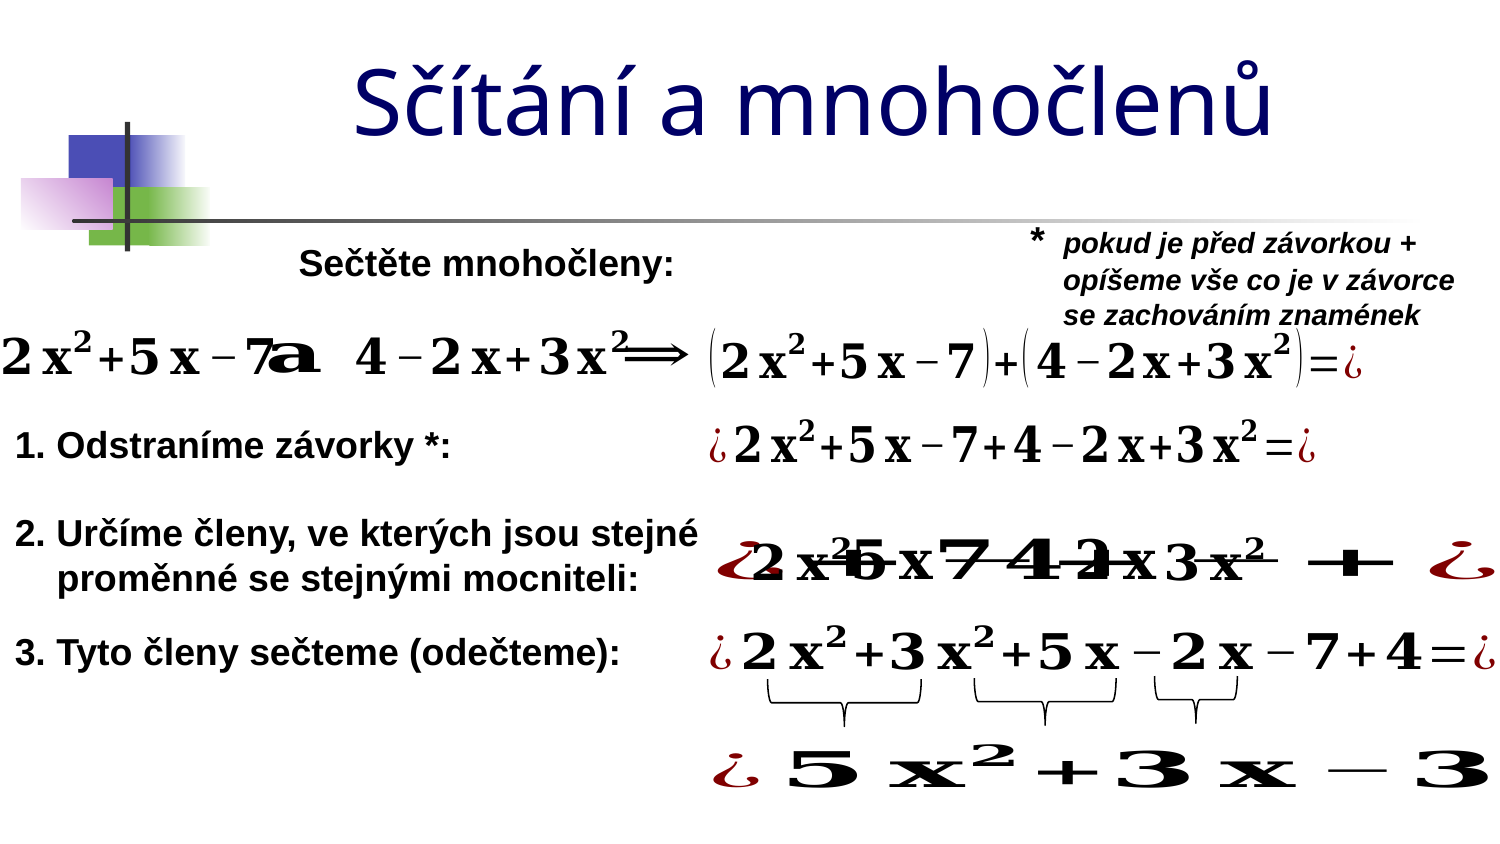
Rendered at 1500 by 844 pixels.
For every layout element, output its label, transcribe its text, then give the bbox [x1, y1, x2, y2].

text_box 3. Tyto členy sečteme (odečteme): [0, 620, 658, 680]
text_box [767, 679, 922, 727]
text_box 2. Určíme členy, ve kterých jsou stejné proměnné se stejnými mocniteli: [0, 501, 727, 607]
text_box Sečtěte mnohočleny: [0, 231, 975, 292]
text_box * pokud je před závorkou + opíšeme vše co je v závorce se zachováním znamének [1015, 209, 1500, 339]
text_box 1. Odstraníme závorky *: [0, 413, 514, 474]
title Sčítání a mnohočlenů [129, 8, 1500, 189]
text_box [974, 678, 1117, 726]
text_box [1154, 676, 1238, 724]
